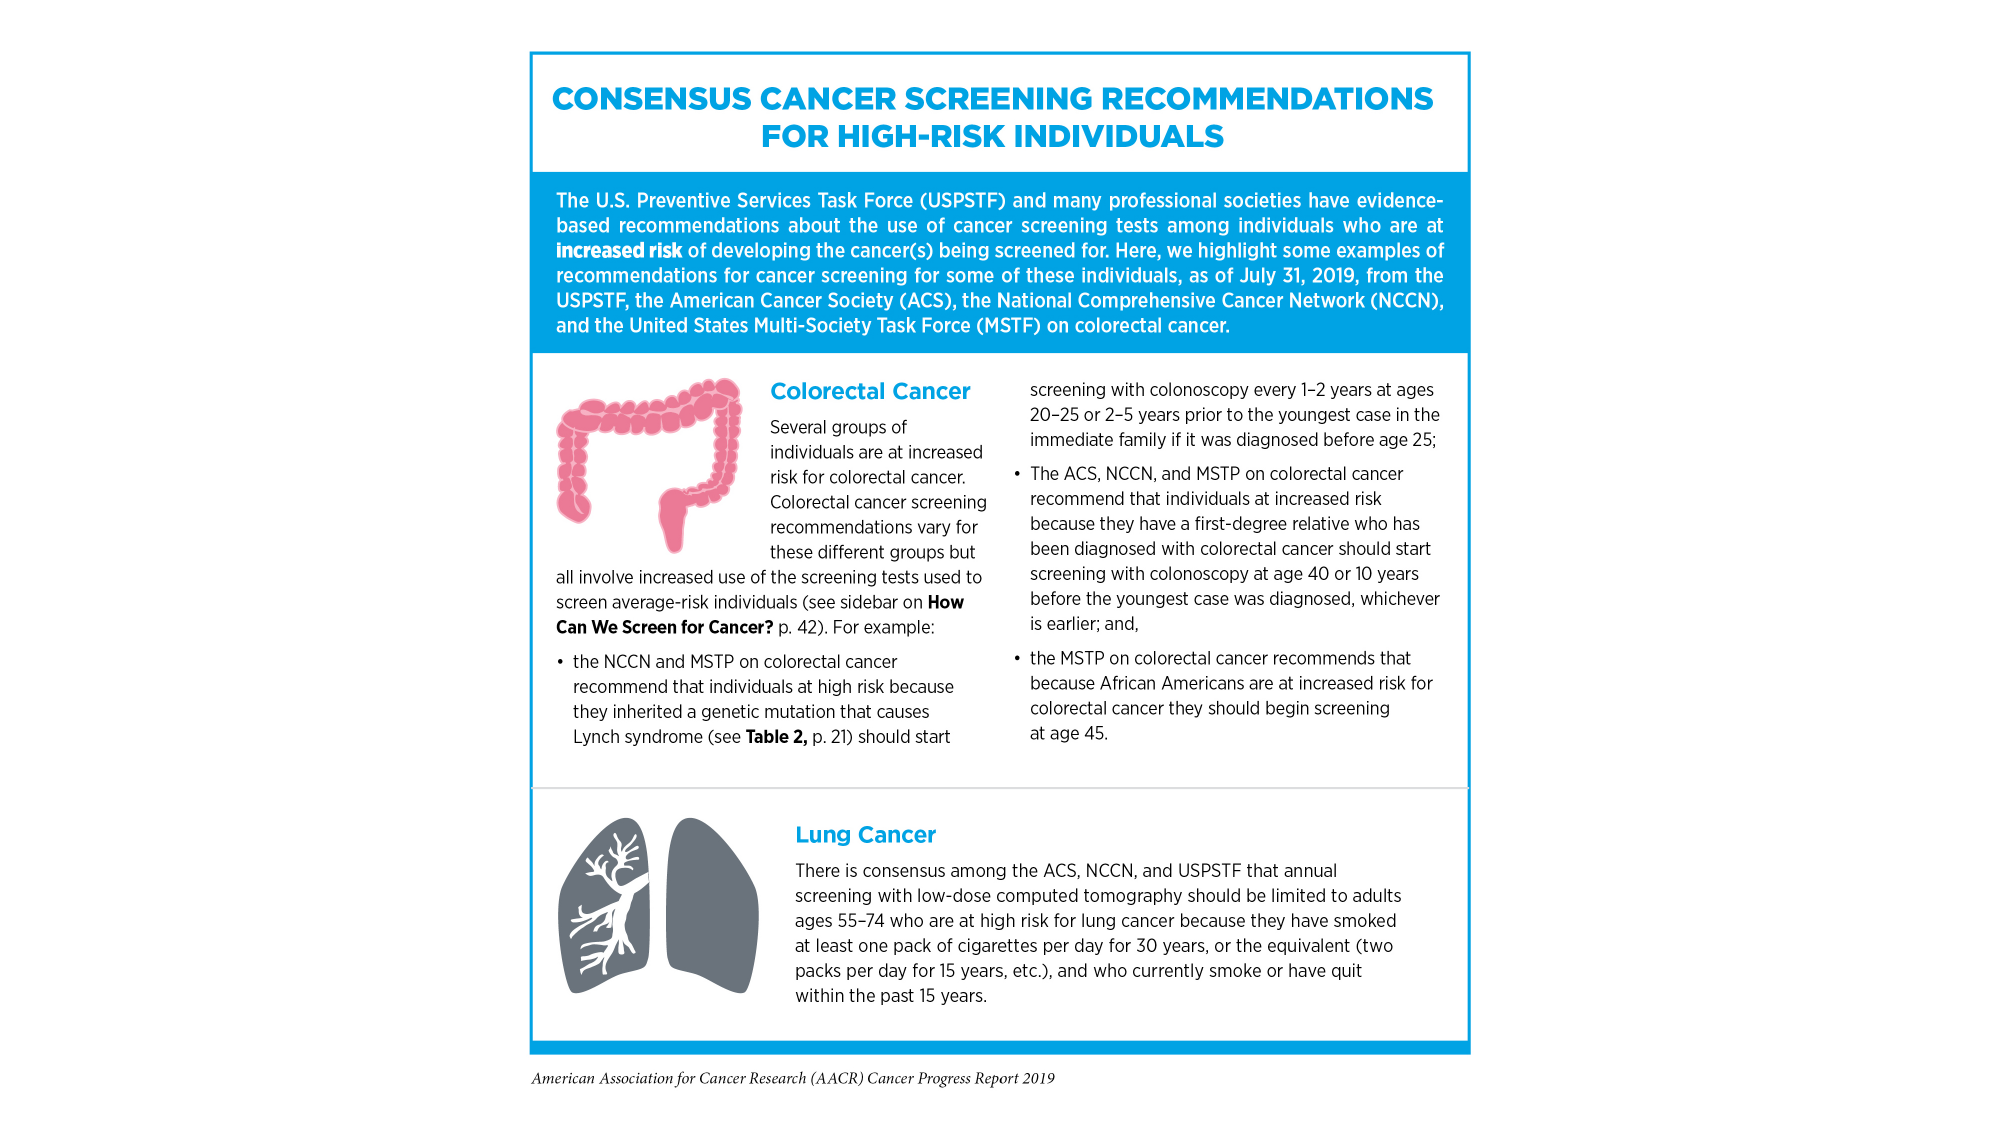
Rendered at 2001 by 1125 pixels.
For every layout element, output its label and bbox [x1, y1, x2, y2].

picture [489, 11, 1511, 1114]
